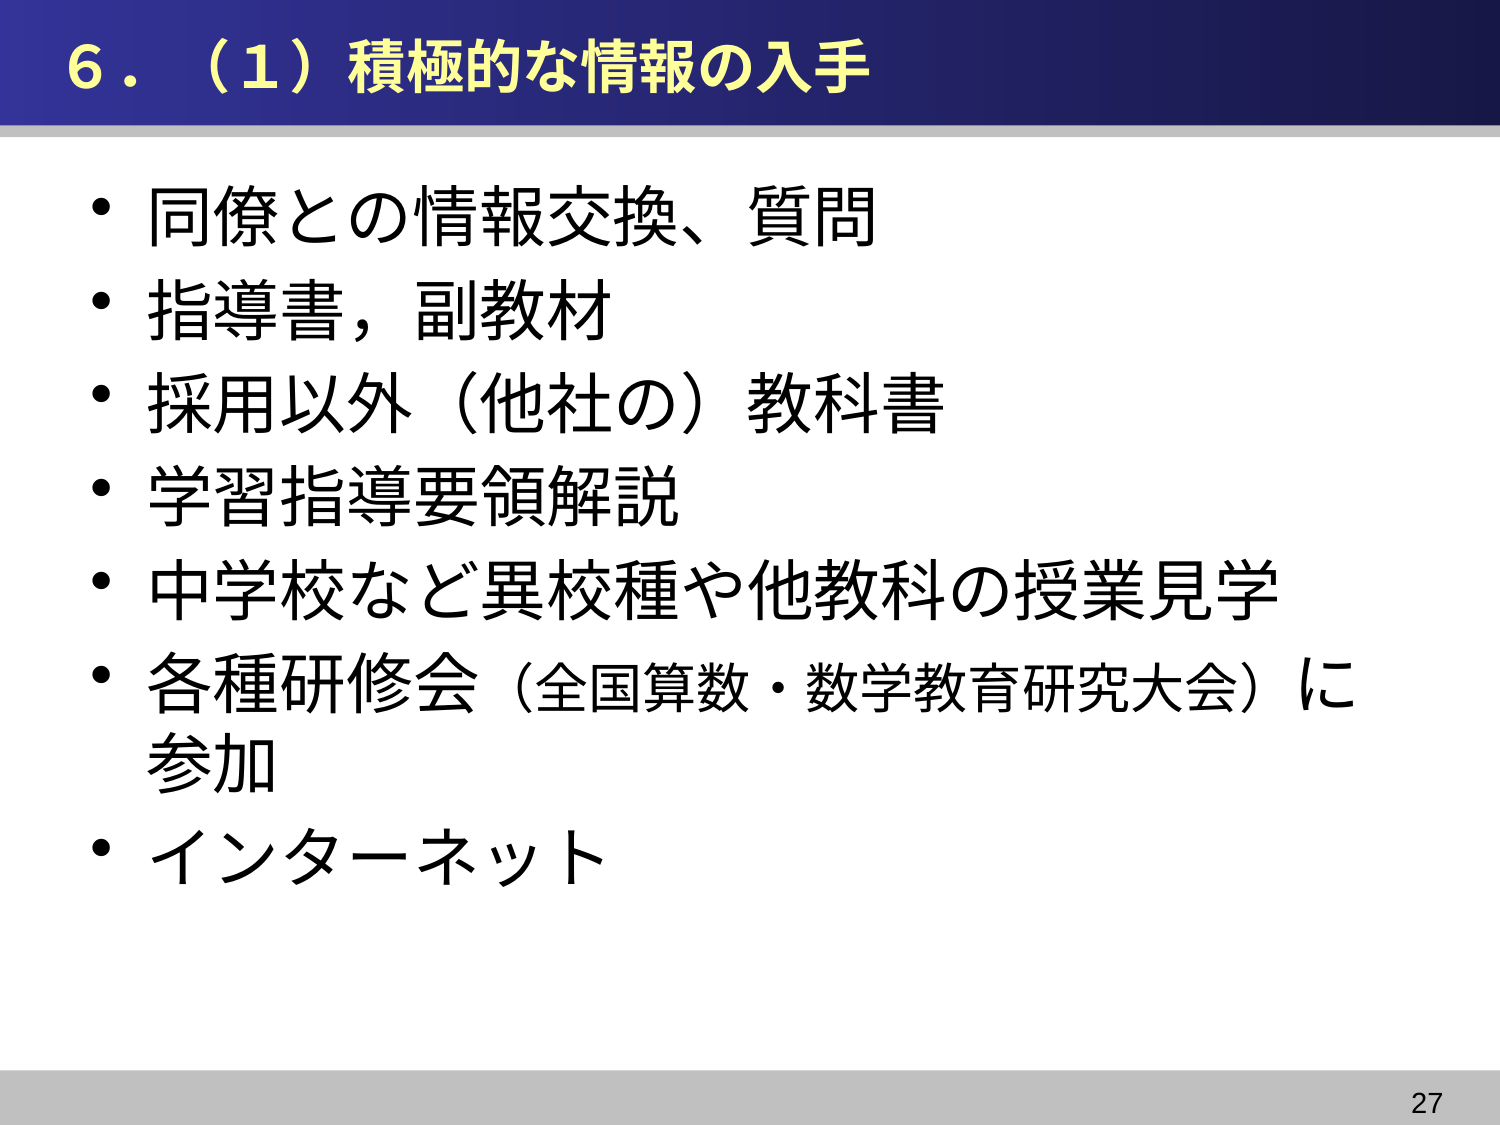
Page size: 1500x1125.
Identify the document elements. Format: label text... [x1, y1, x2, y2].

slide_number 27 [1108, 1085, 1459, 1118]
list 同僚との情報交換、質問 指導書，副教材 採用以外（他社の）教科書 学習指導要領解説 中学校など異校種や他教科の授業見学 各種研修会（全国算数・数学教育研究大会）に参加 インターネット [75, 167, 1425, 1047]
title ６．（１）積極的な情報の入手 [41, 19, 1067, 112]
